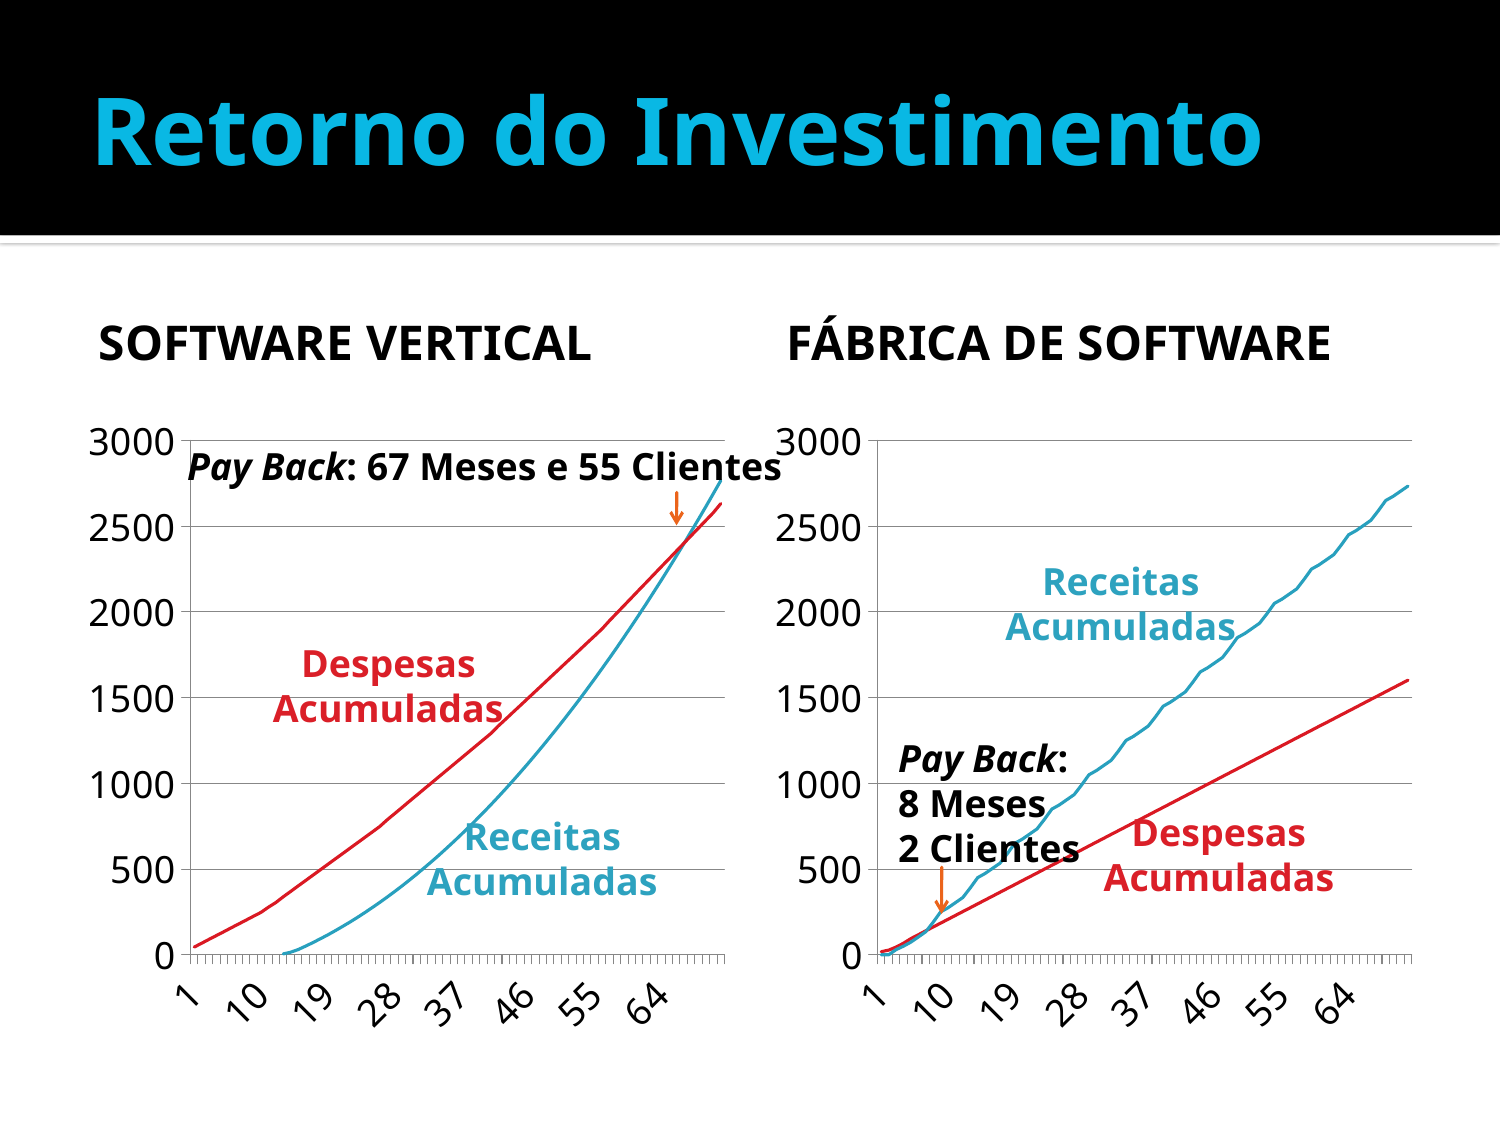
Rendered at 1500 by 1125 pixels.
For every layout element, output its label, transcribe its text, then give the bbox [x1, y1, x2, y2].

title Retorno do Investimento [75, 24, 1425, 231]
chart [761, 401, 1425, 1050]
text_box Pay Back: 67 Meses e 55 Clientes [742, 435, 756, 496]
chart [74, 401, 738, 1050]
list SOFTWARE VERTICAL [75, 278, 738, 396]
list FÁBRICA DE SOFTWARE [761, 278, 1425, 396]
